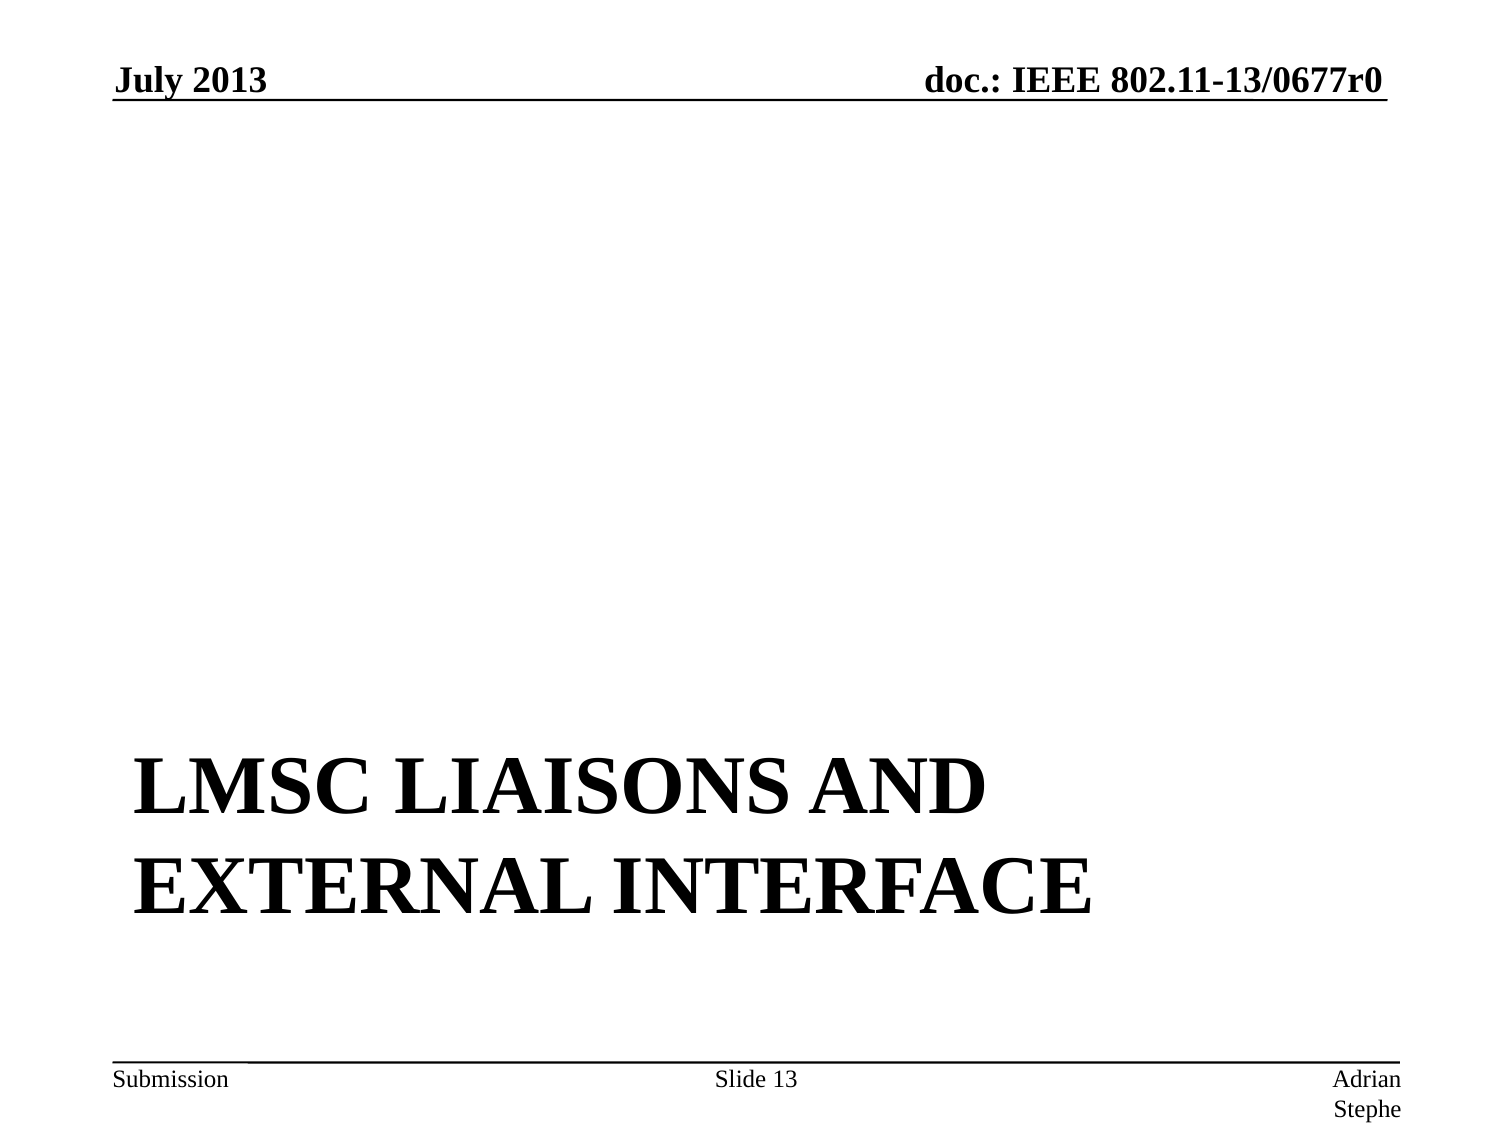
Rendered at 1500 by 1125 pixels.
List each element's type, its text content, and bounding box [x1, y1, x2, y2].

title LMSC Liaisons and External Interface [118, 722, 1394, 947]
slide_number Slide 13 [712, 1061, 800, 1093]
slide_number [114, 54, 374, 101]
footer Adrian Stephens, Intel Corporation [1324, 1061, 1402, 1093]
